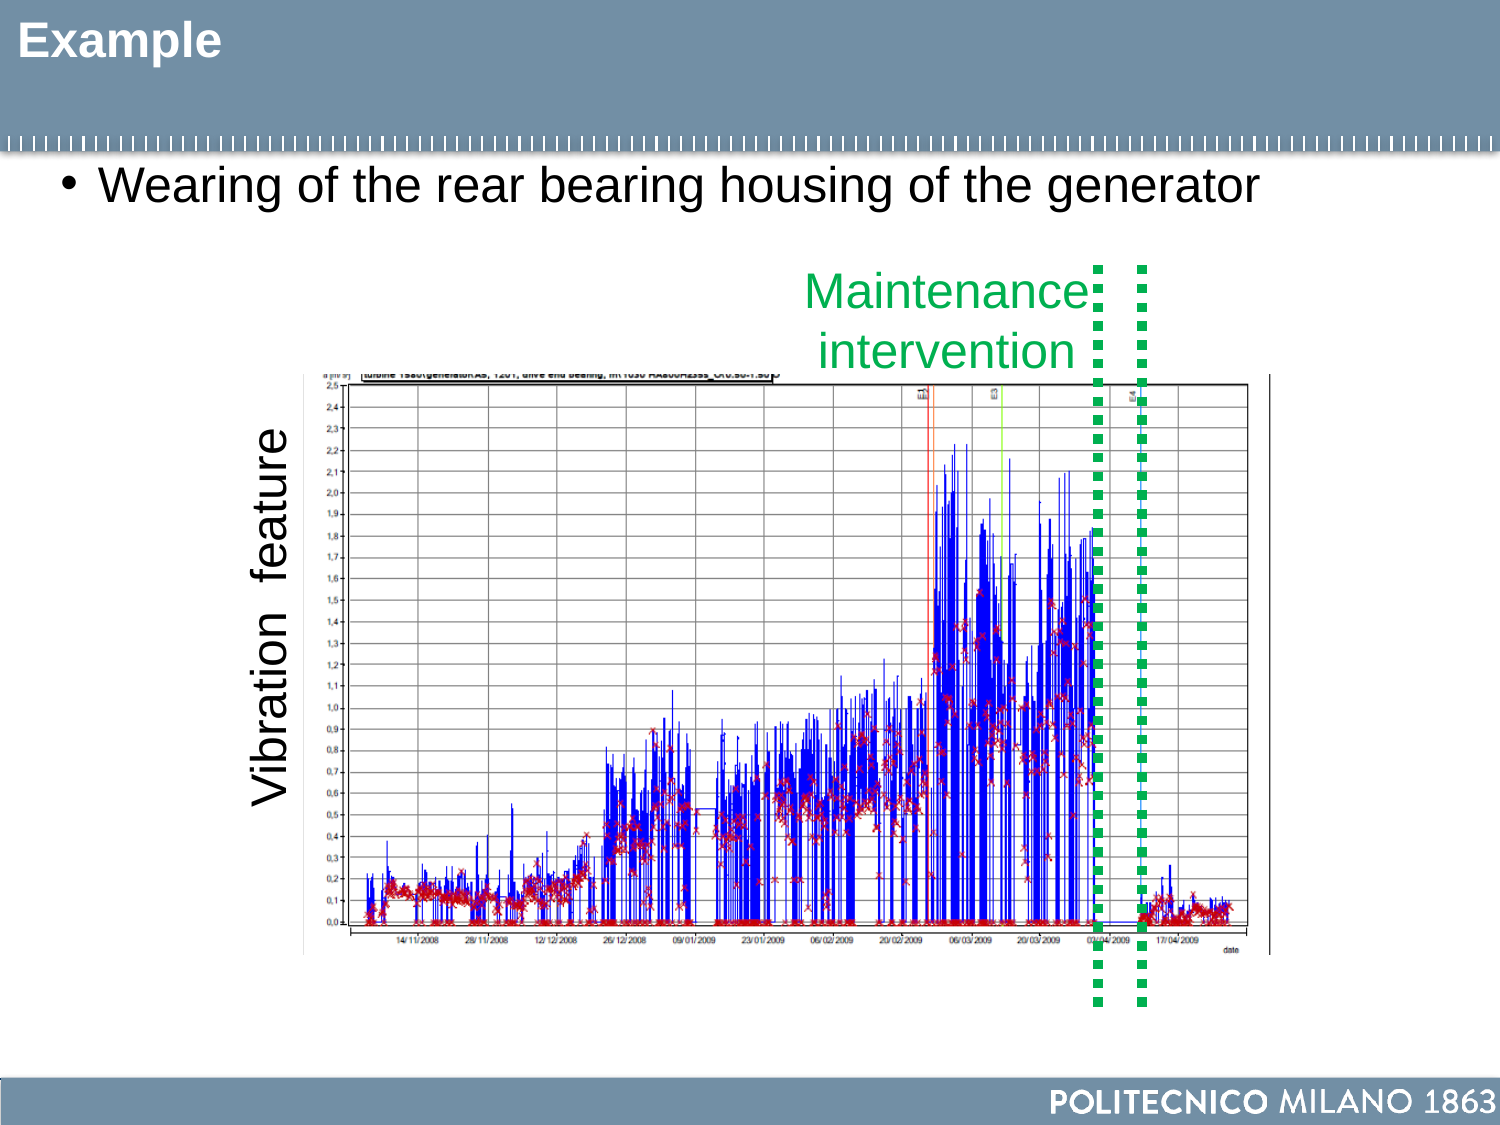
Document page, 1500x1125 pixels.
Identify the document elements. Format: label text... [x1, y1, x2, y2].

title Example [16, 6, 1312, 126]
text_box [181, 234, 1276, 1008]
picture [0, 1074, 1500, 1125]
text_box Wearing of the rear bearing housing of the generator [45, 144, 1483, 326]
